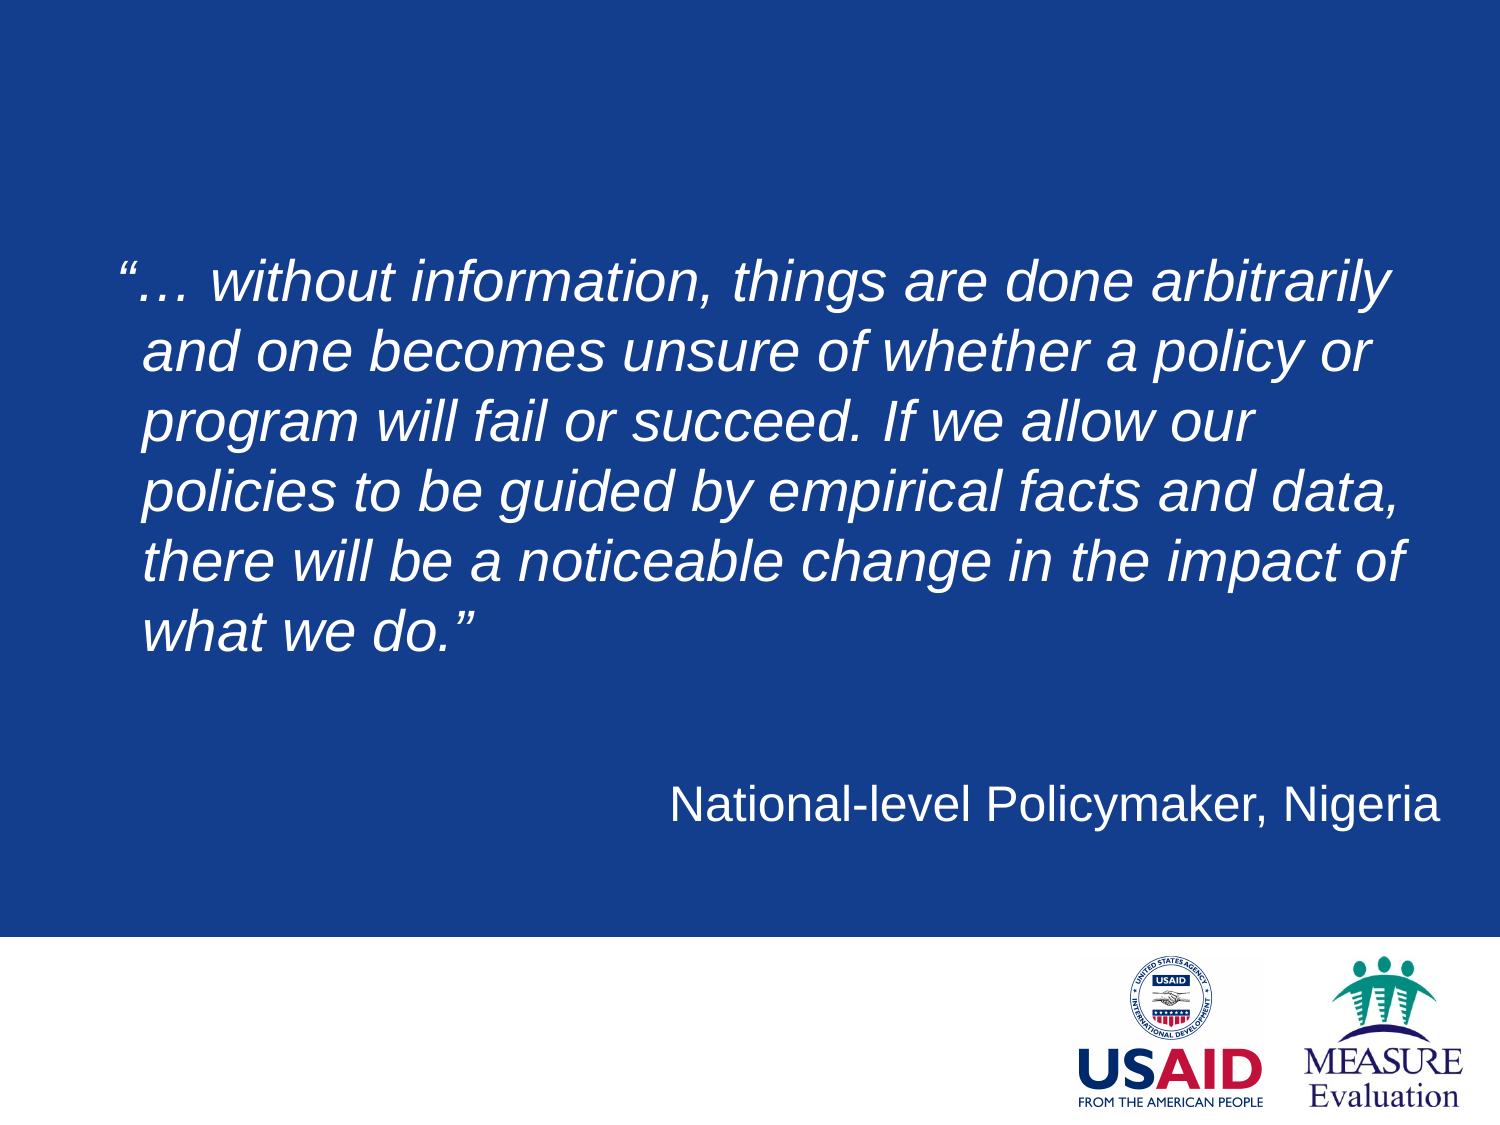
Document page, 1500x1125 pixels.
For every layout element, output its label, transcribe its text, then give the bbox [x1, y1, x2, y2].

picture [1304, 956, 1463, 1107]
picture [1079, 956, 1263, 1107]
list “… without information, things are done arbitrarily and one becomes unsure of whether a policy or program will fail or succeed. If we allow our policies to be guided by empirical facts and data, there will be a noticeable change in the impact of what we do.” National-level Policymaker, Nigeria [71, 235, 1456, 886]
